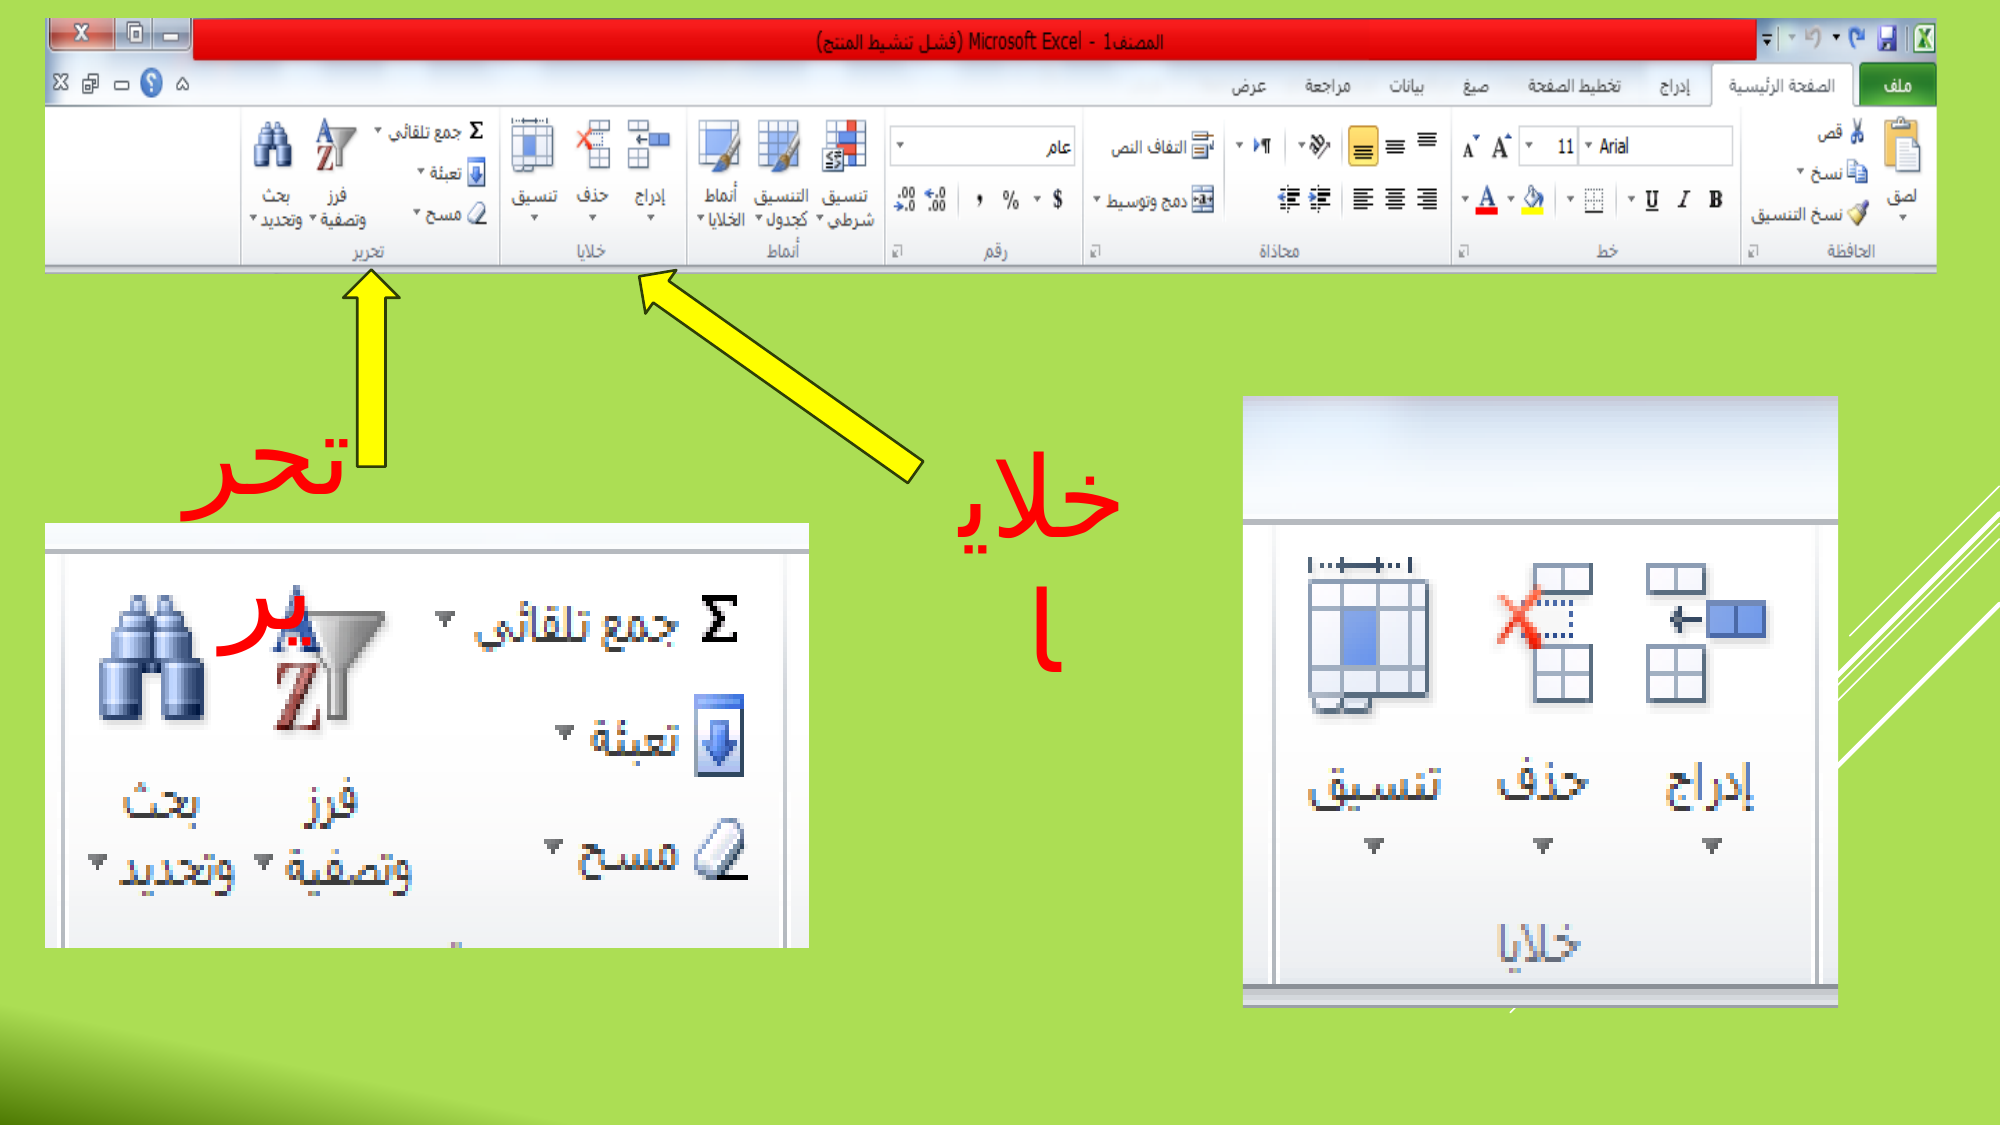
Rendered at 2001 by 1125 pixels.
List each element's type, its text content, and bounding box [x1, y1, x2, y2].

picture [1242, 395, 1839, 1008]
text_box [637, 274, 925, 485]
text_box خلايا [930, 418, 1157, 703]
picture [44, 523, 810, 948]
text_box تحرير [165, 374, 372, 523]
text_box [341, 274, 401, 468]
picture [44, 18, 1937, 274]
